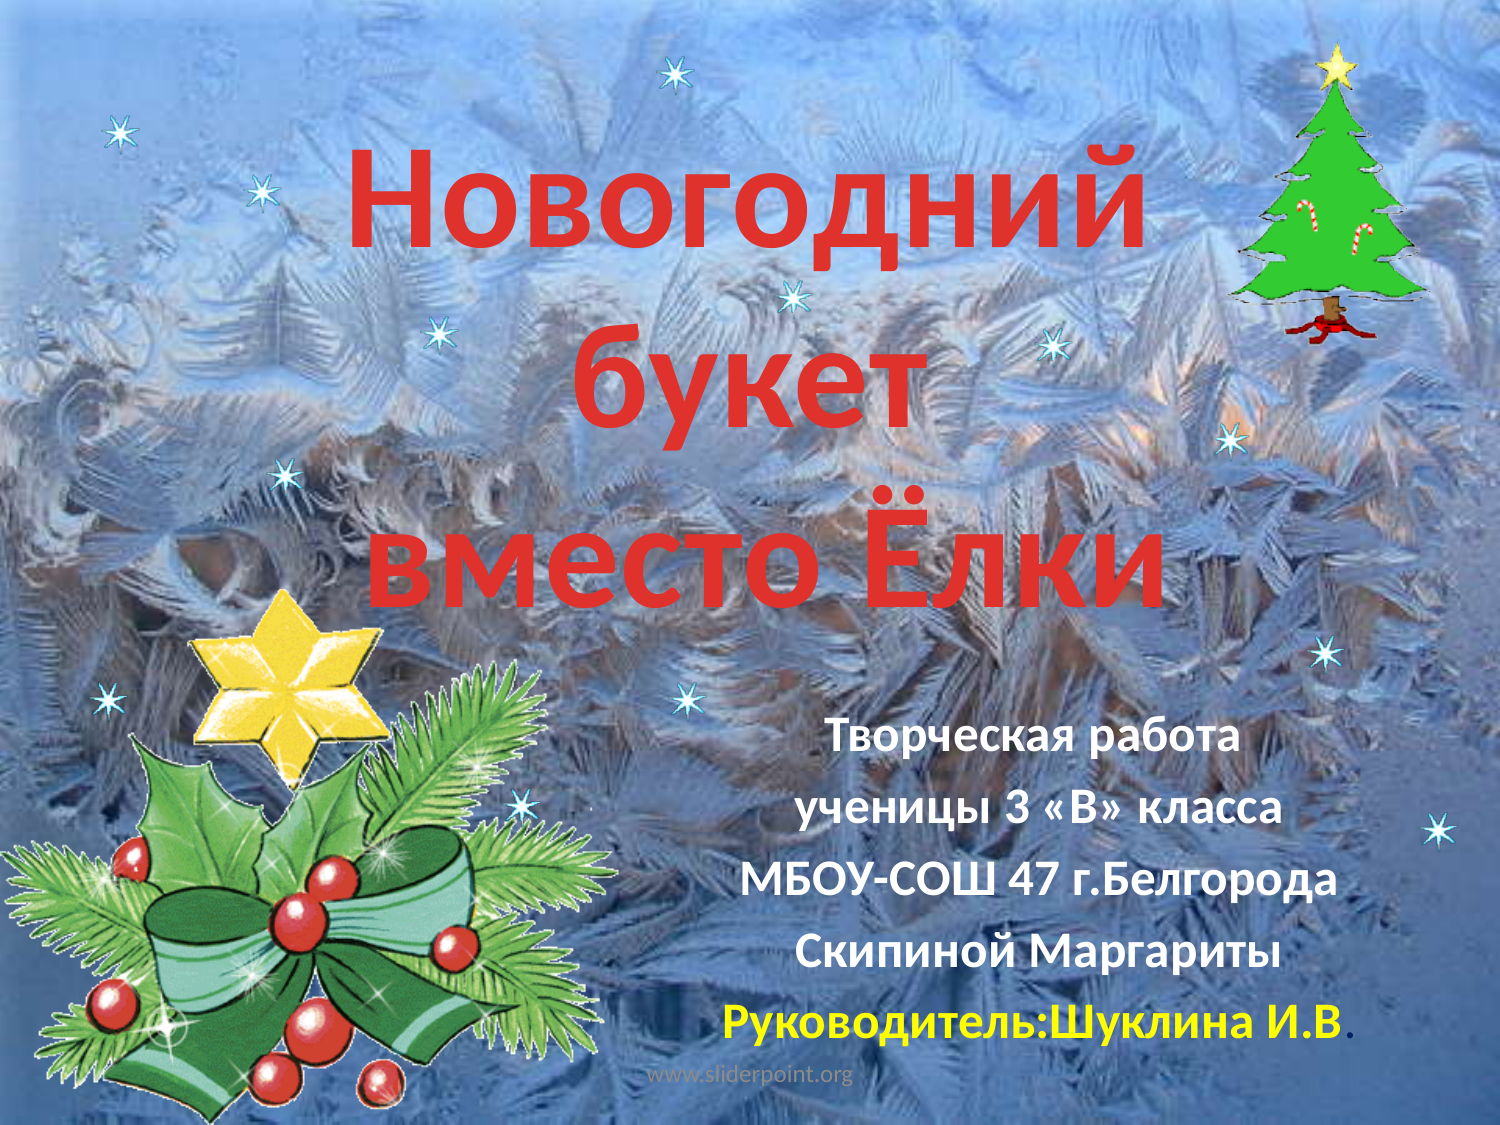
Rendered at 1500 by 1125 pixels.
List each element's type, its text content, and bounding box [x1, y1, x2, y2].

picture [0, 0, 1500, 1125]
footer www.sliderpoint.org [629, 1042, 988, 1103]
subtitle Творческая работа ученицы 3 «В» класса МБОУ-СОШ 47 г.Белгорода Скипиной Маргариты Руководитель:Шуклина И.В. [629, 692, 1459, 1059]
text_box Новогодний букет вместо Ёлки [277, 89, 1221, 645]
